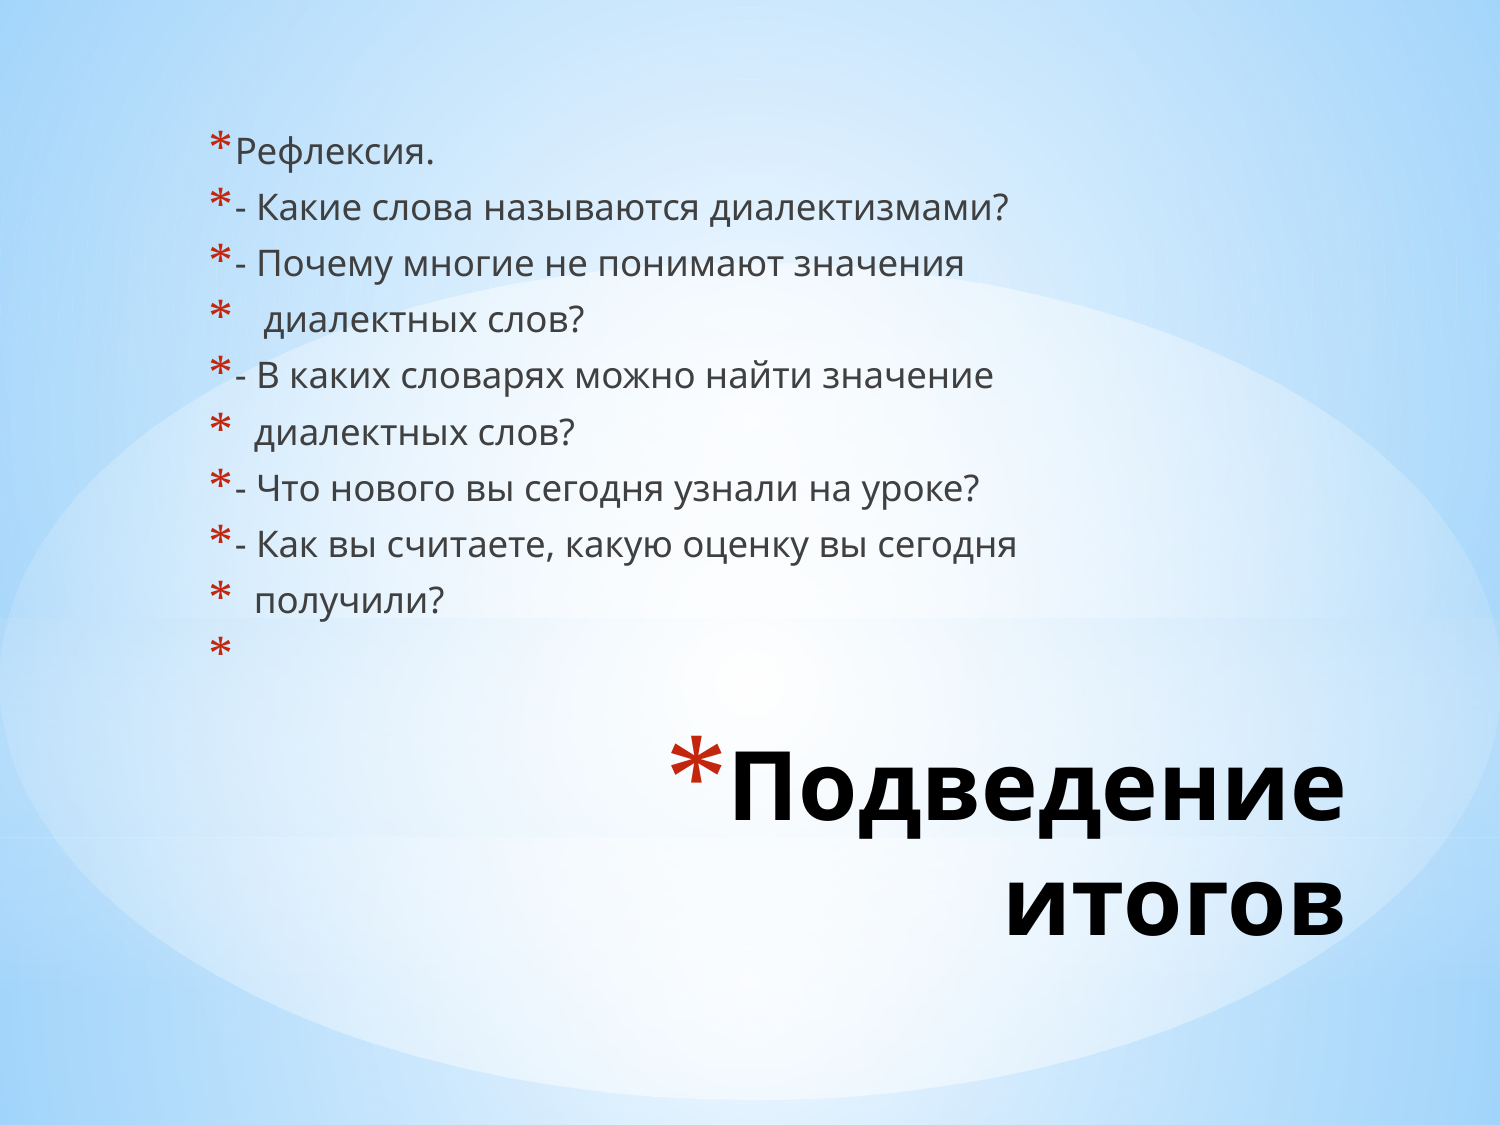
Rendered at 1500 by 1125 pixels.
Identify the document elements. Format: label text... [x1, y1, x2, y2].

title Подведение итогов [294, 717, 1363, 905]
list Рефлексия. - Какие слова называются диалектизмами? - Почему многие не понимают значения диалектных слов? - В каких словарях можно найти значение диалектных слов? - Что нового вы сегодня узнали на уроке? - Как вы считаете, какую оценку вы сегодня получили? [187, 120, 1238, 690]
